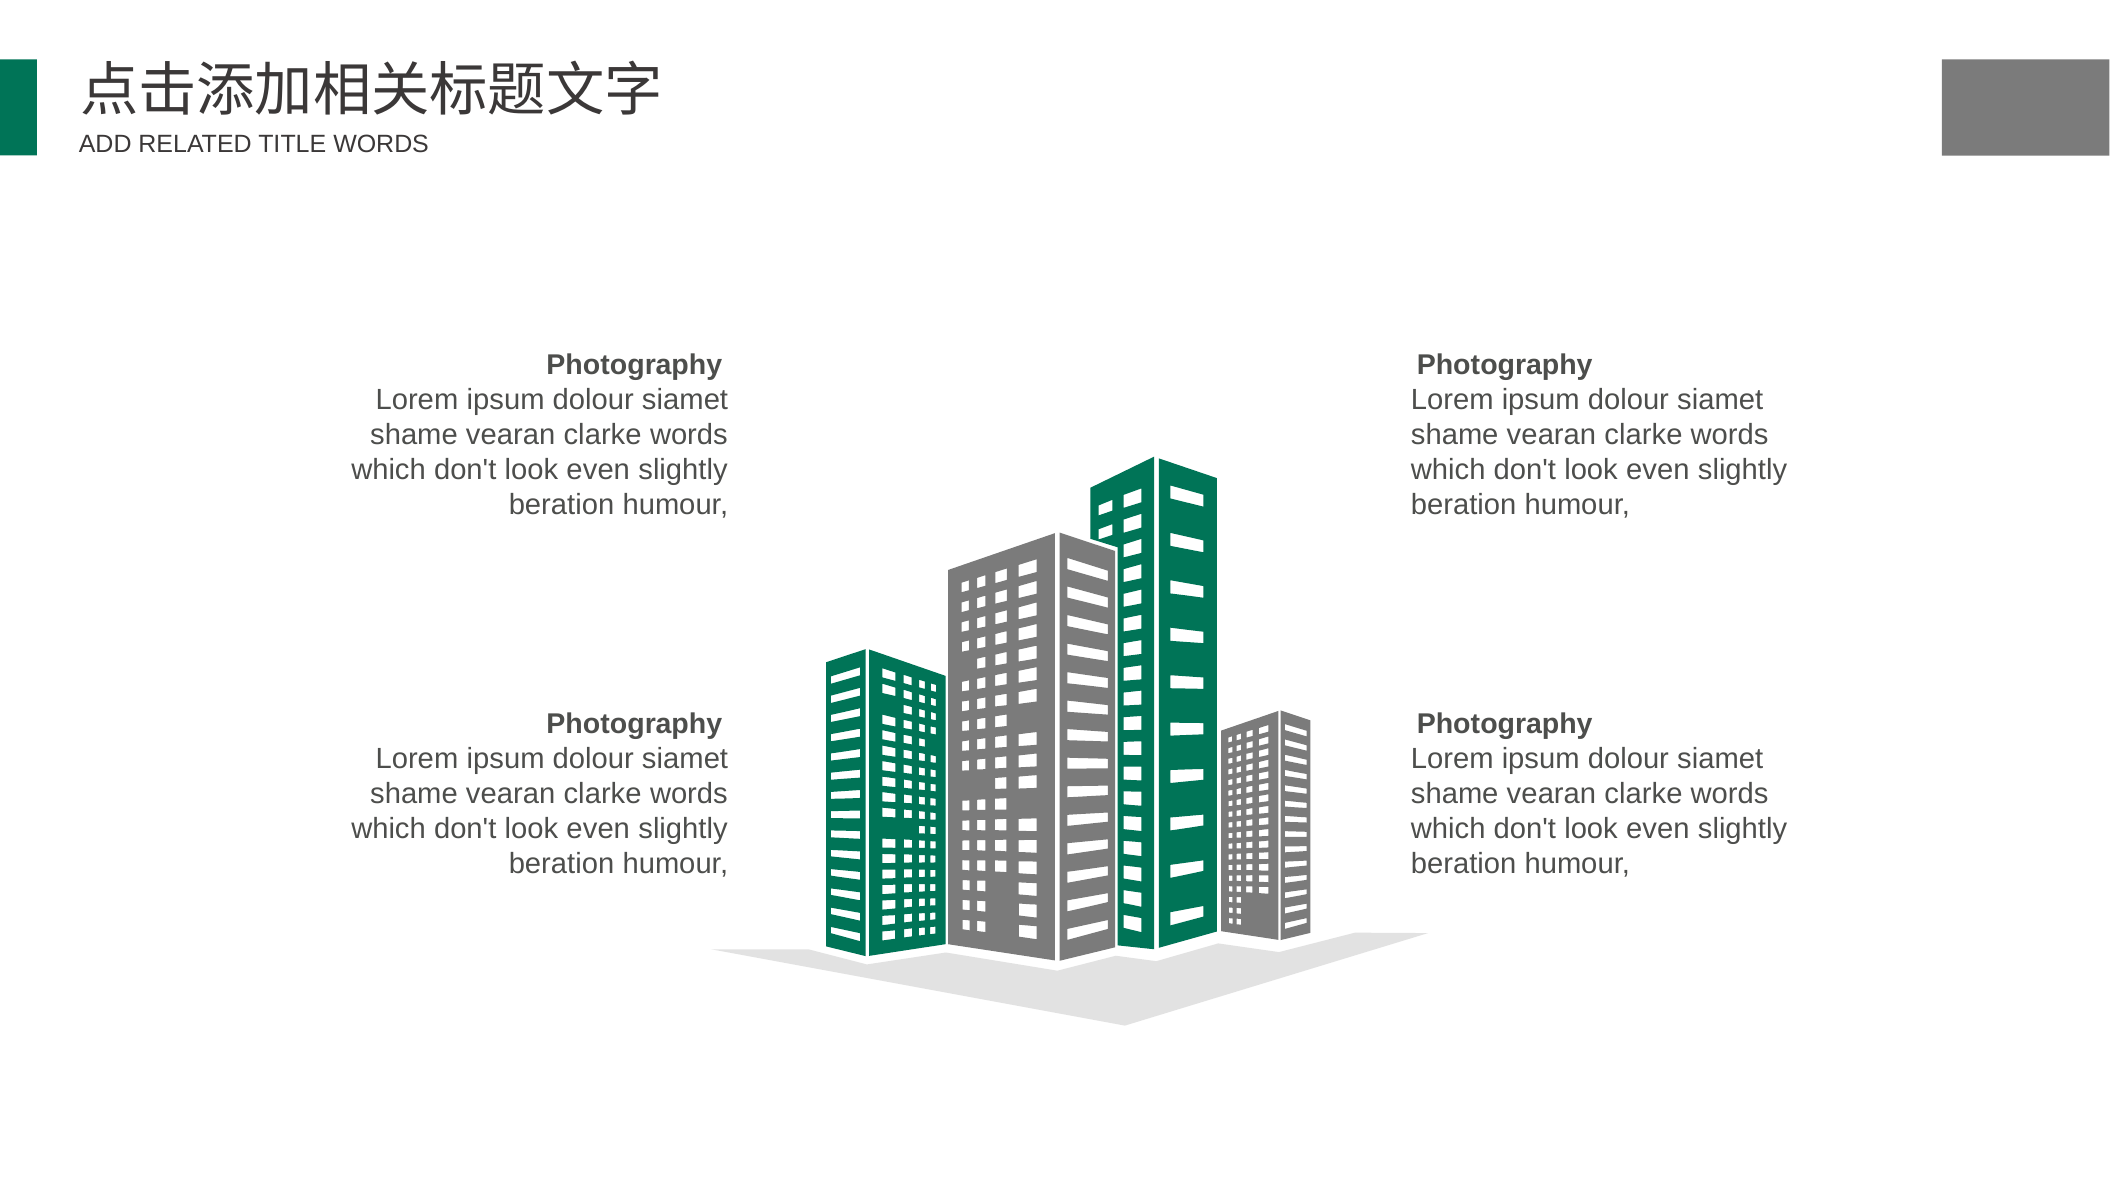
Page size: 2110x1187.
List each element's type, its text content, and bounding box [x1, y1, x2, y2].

text_box ADD RELATED TITLE WORDS [62, 119, 446, 166]
text_box Photography [1410, 338, 1622, 388]
text_box [0, 58, 38, 157]
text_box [1221, 710, 1311, 941]
text_box [1941, 58, 2110, 157]
text_box Photography [1410, 697, 1622, 748]
text_box Lorem ipsum dolour siamet shame vearan clarke words which don't look even slightly beration humour, [1410, 751, 1846, 868]
text_box Photography [512, 338, 729, 388]
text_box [826, 649, 946, 957]
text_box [948, 532, 1116, 961]
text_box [1090, 456, 1217, 950]
text_box 点击添加相关标题文字 [64, 43, 679, 130]
text_box [711, 932, 1429, 1026]
text_box Lorem ipsum dolour siamet shame vearan clarke words which don't look even slightly beration humour, [1410, 391, 1846, 509]
text_box Lorem ipsum dolour siamet shame vearan clarke words which don't look even slightly beration humour, [294, 751, 729, 868]
text_box Lorem ipsum dolour siamet shame vearan clarke words which don't look even slightly beration humour, [294, 391, 729, 509]
text_box Photography [512, 697, 729, 748]
